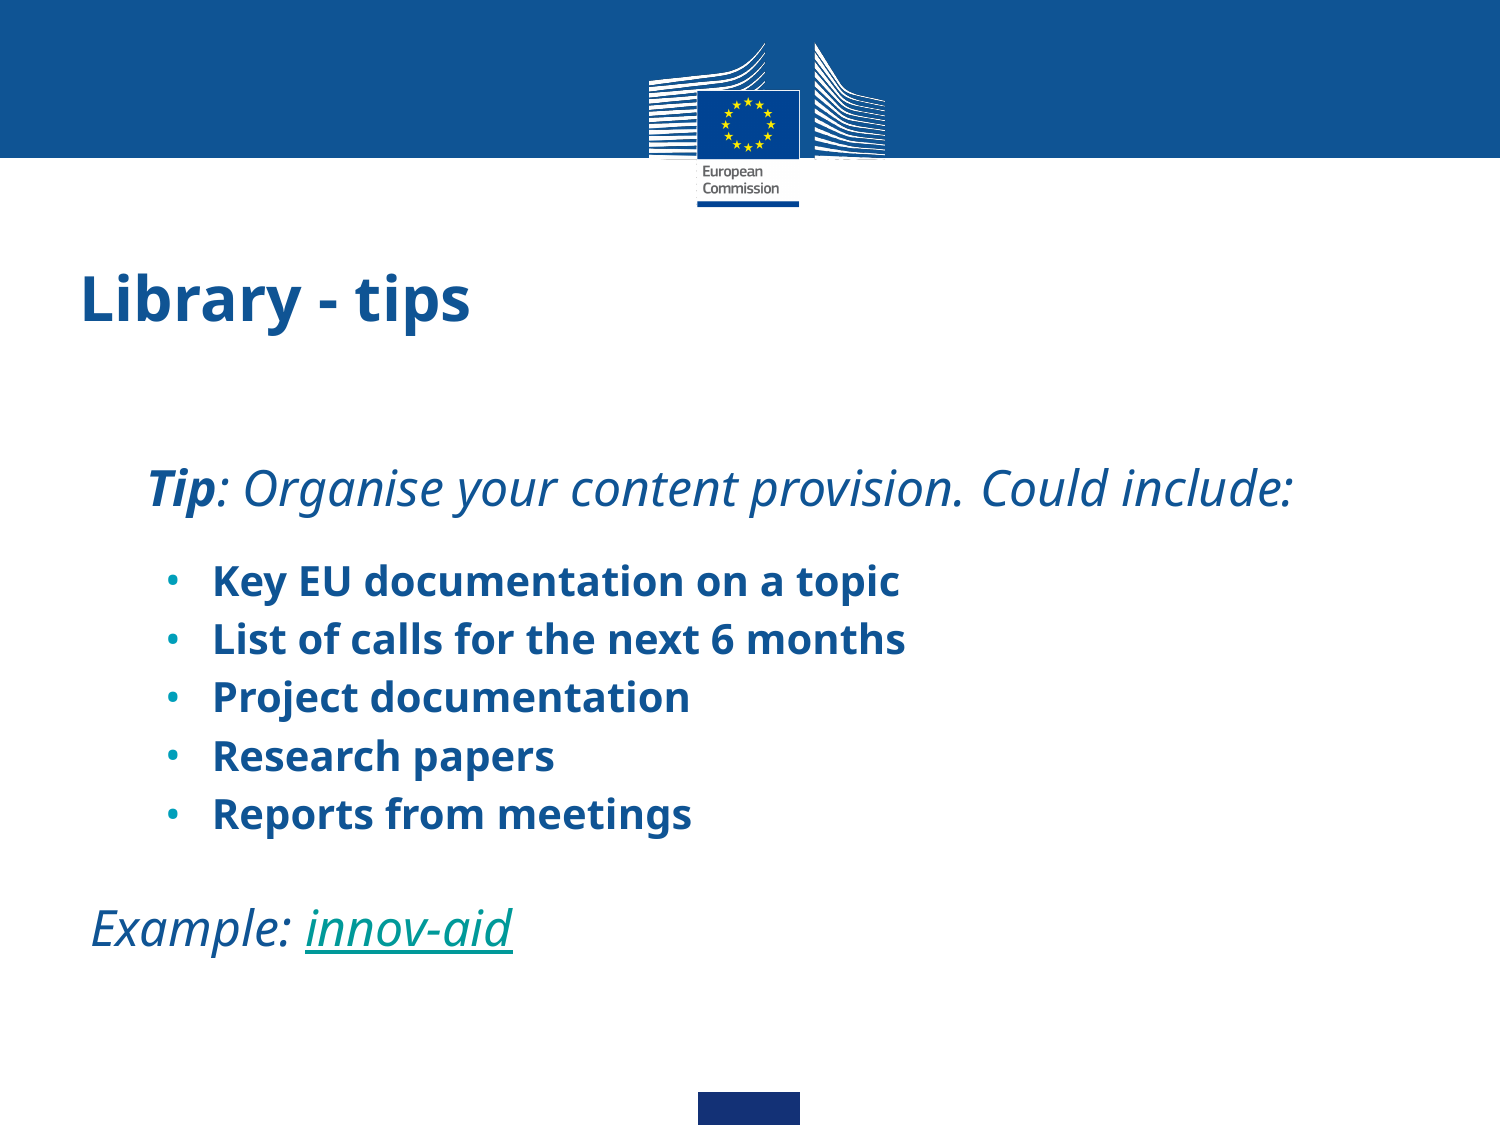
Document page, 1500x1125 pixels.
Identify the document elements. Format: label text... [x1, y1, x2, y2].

title Library - tips [64, 219, 1415, 374]
list Tip: Organise your content provision. Could include: Key EU documentation on a topic List of calls for the next 6 months Project documentation Research papers Reports from meetings Example: innov-aid [75, 408, 1425, 988]
picture [649, 42, 885, 208]
